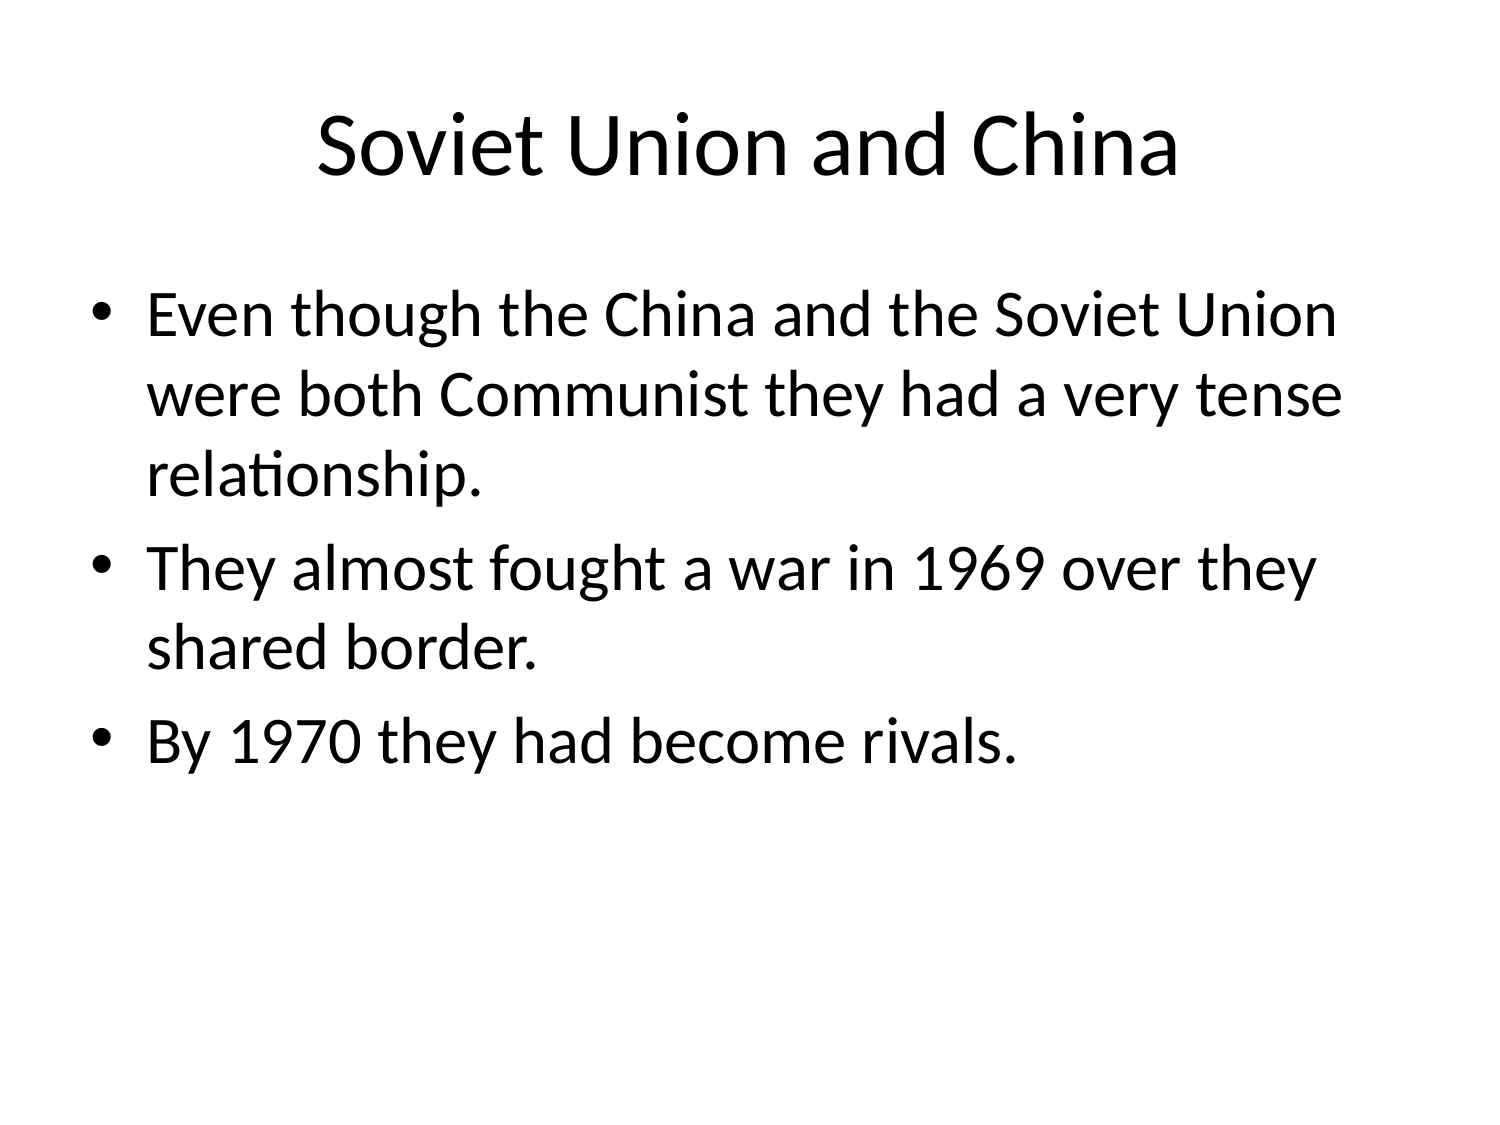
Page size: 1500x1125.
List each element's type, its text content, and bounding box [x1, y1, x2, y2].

list Even though the China and the Soviet Union were both Communist they had a very tense relationship. They almost fought a war in 1969 over they shared border. By 1970 they had become rivals. [75, 262, 1425, 1005]
title Soviet Union and China [75, 45, 1425, 233]
